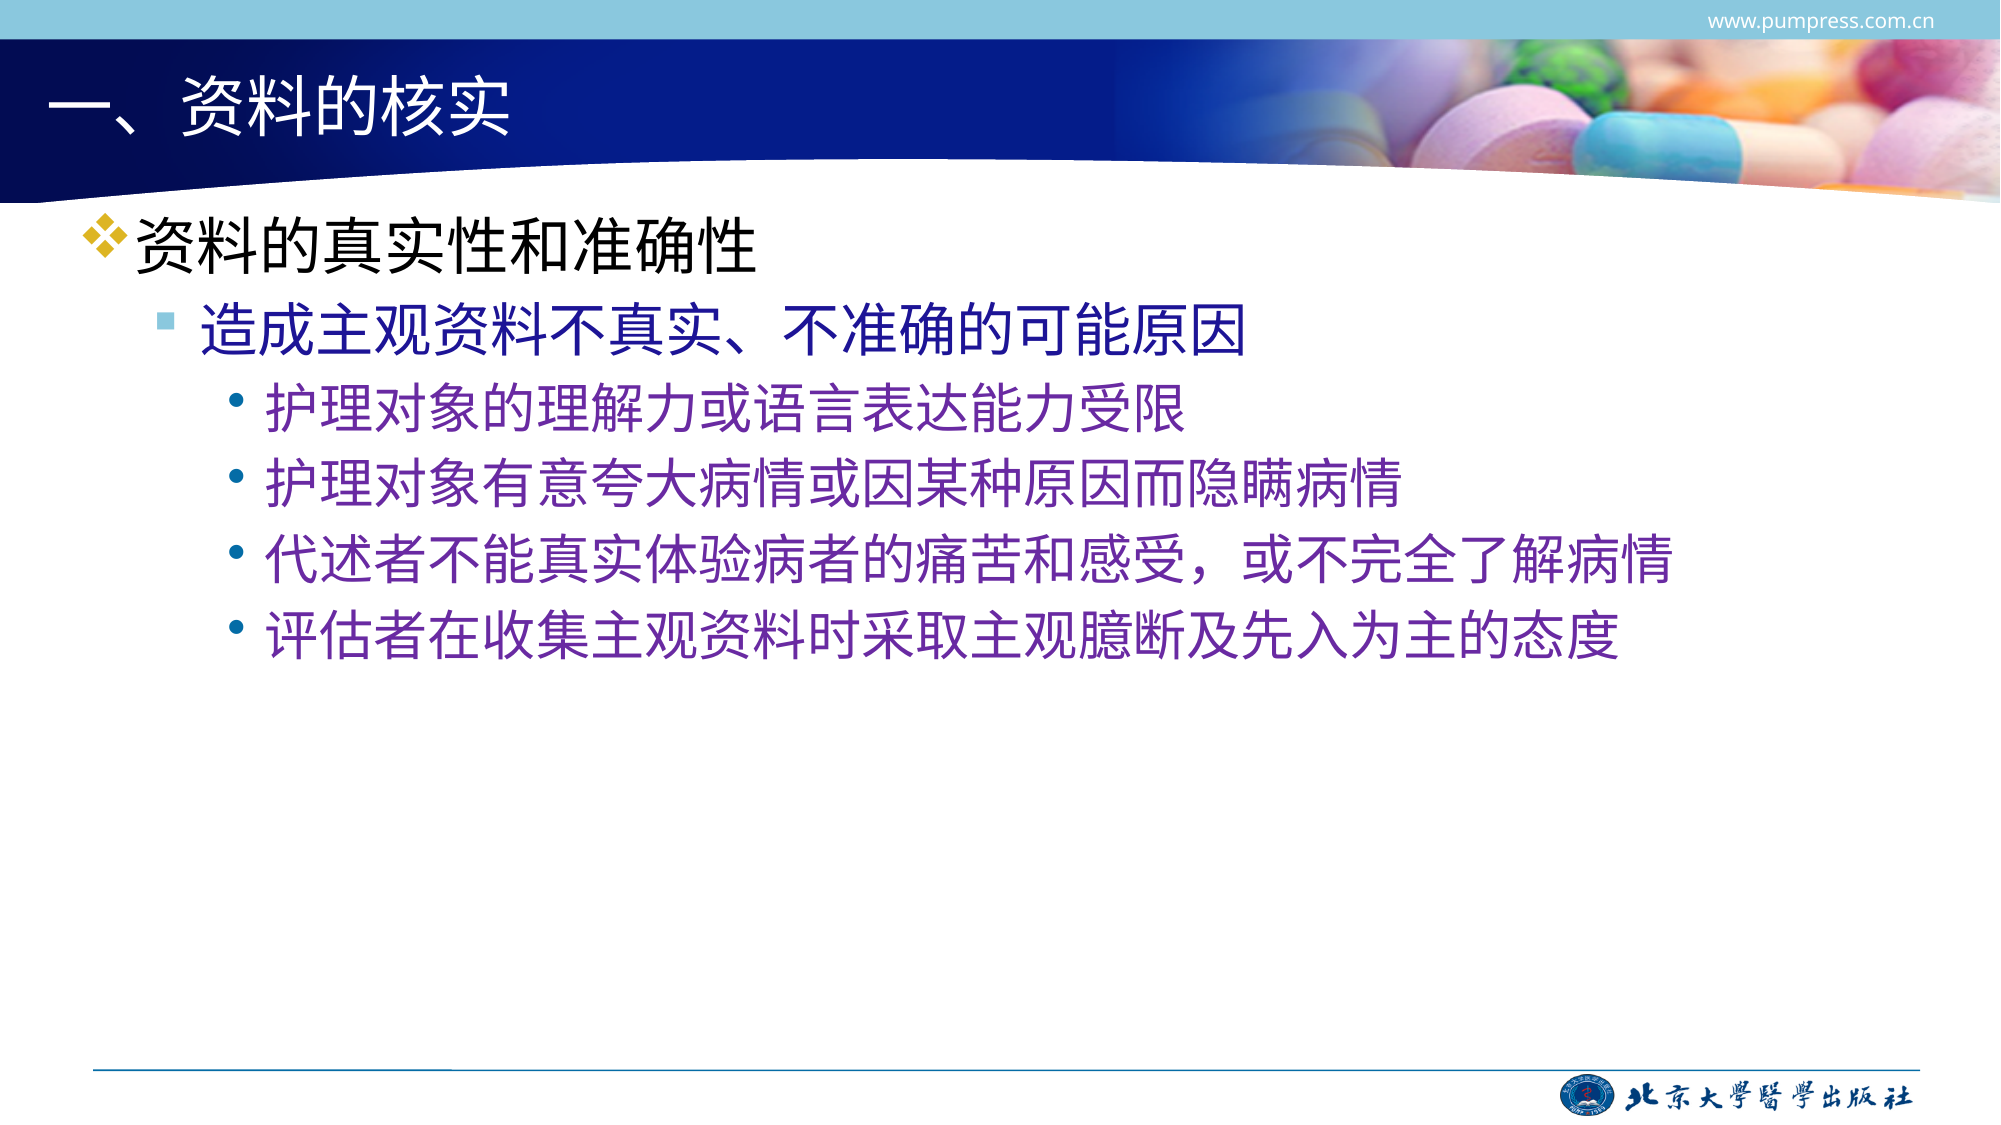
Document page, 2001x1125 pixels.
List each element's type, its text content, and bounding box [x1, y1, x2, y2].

picture [1560, 1074, 1915, 1118]
list 资料的真实性和准确性 造成主观资料不真实、不准确的可能原因 护理对象的理解力或语言表达能力受限 护理对象有意夸大病情或因某种原因而隐瞒病情 代述者不能真实体验病者的痛苦和感受，或不完全了解病情 评估者在收集主观资料时采取主观臆断及先入为主的态度 [62, 198, 1947, 1000]
slide_number www.pumpress.com.cn [1366, 0, 1951, 38]
picture [0, 40, 2000, 203]
title 一、资料的核实 [30, 58, 1799, 152]
